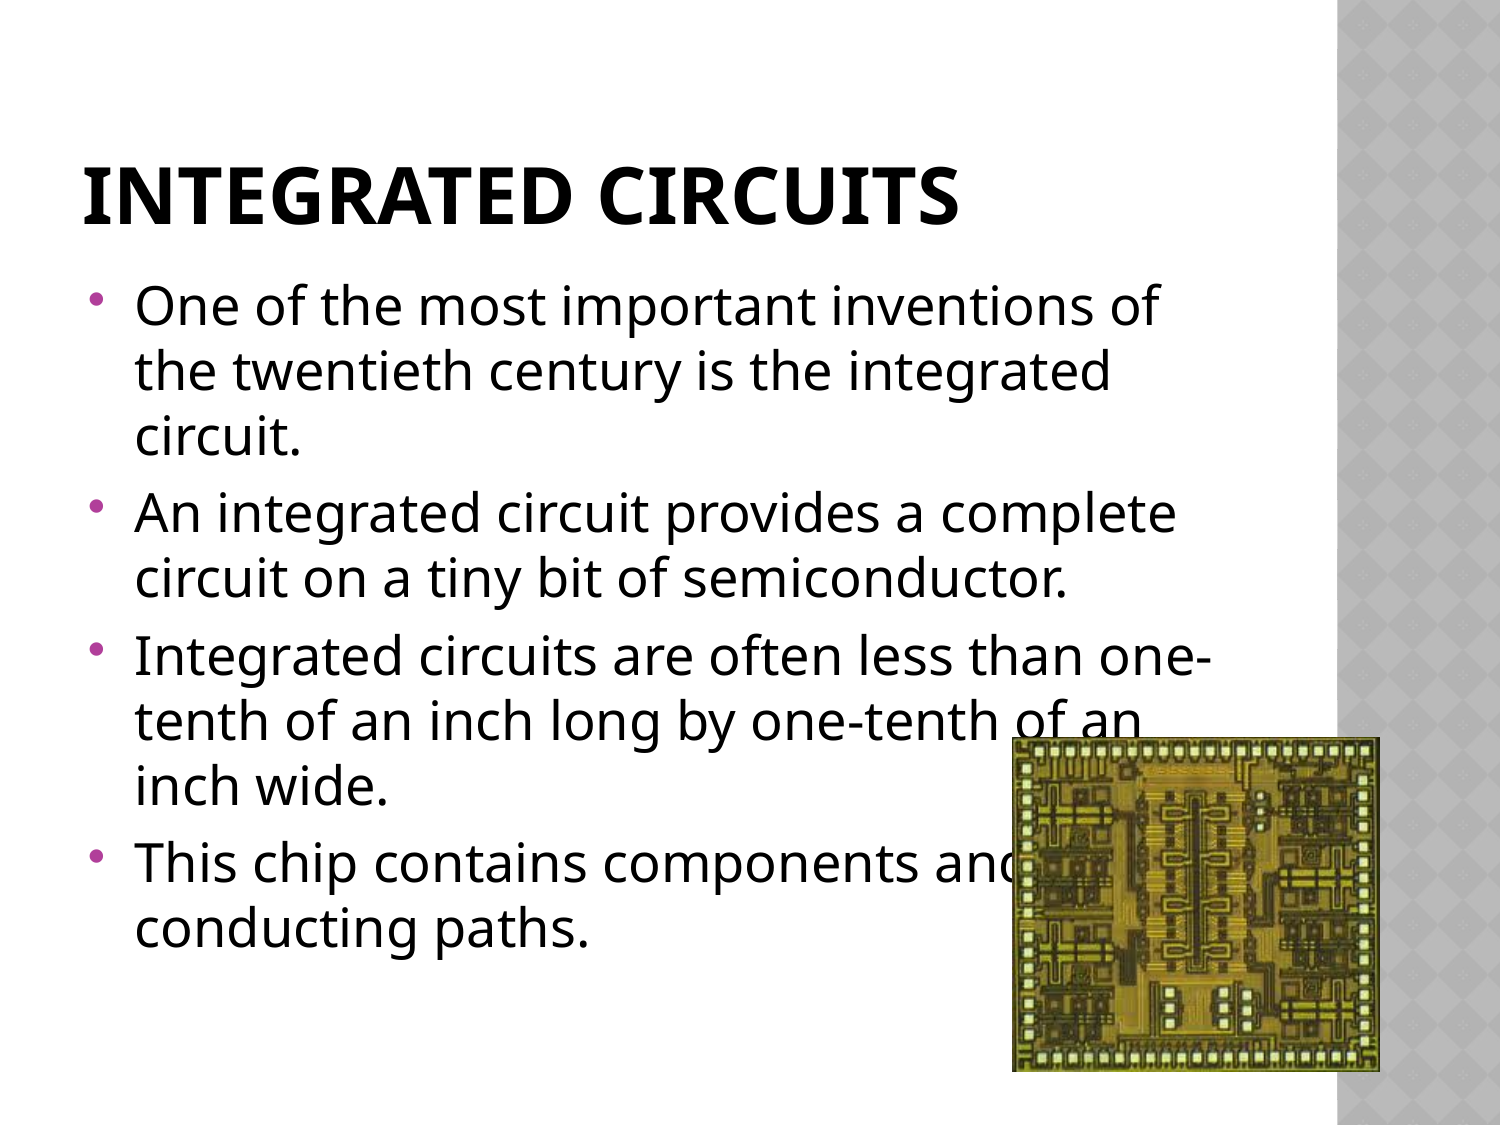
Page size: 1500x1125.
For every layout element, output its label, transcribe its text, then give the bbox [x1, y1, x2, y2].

picture [1011, 736, 1381, 1073]
title Integrated circuits [75, 52, 1263, 240]
list One of the most important inventions of the twentieth century is the integrated circuit. An integrated circuit provides a complete circuit on a tiny bit of semiconductor. Integrated circuits are often less than one-tenth of an inch long by one-tenth of an inch wide. This chip contains components and conducting paths. [75, 264, 1263, 1059]
